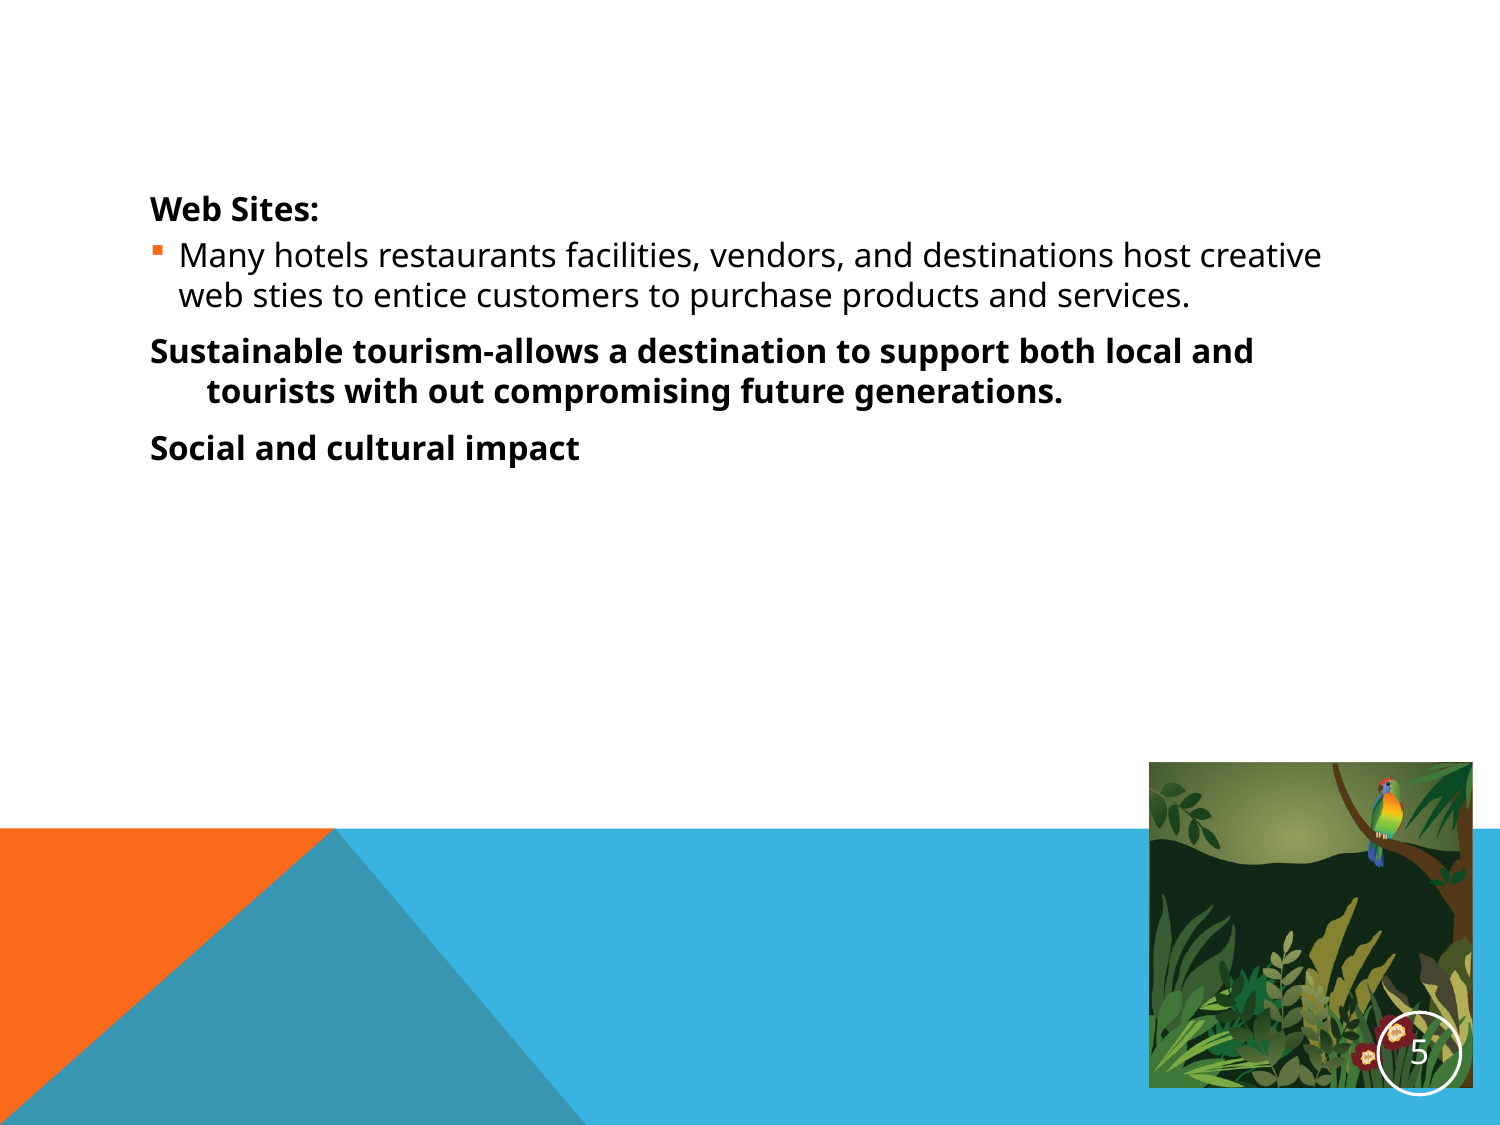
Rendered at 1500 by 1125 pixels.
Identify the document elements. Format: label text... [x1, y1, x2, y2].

picture [1149, 762, 1473, 1088]
list Web Sites: Many hotels restaurants facilities, vendors, and destinations host creative web sties to entice customers to purchase products and services. Sustainable tourism-allows a destination to support both local and tourists with out compromising future generations. Social and cultural impact [135, 180, 1369, 768]
